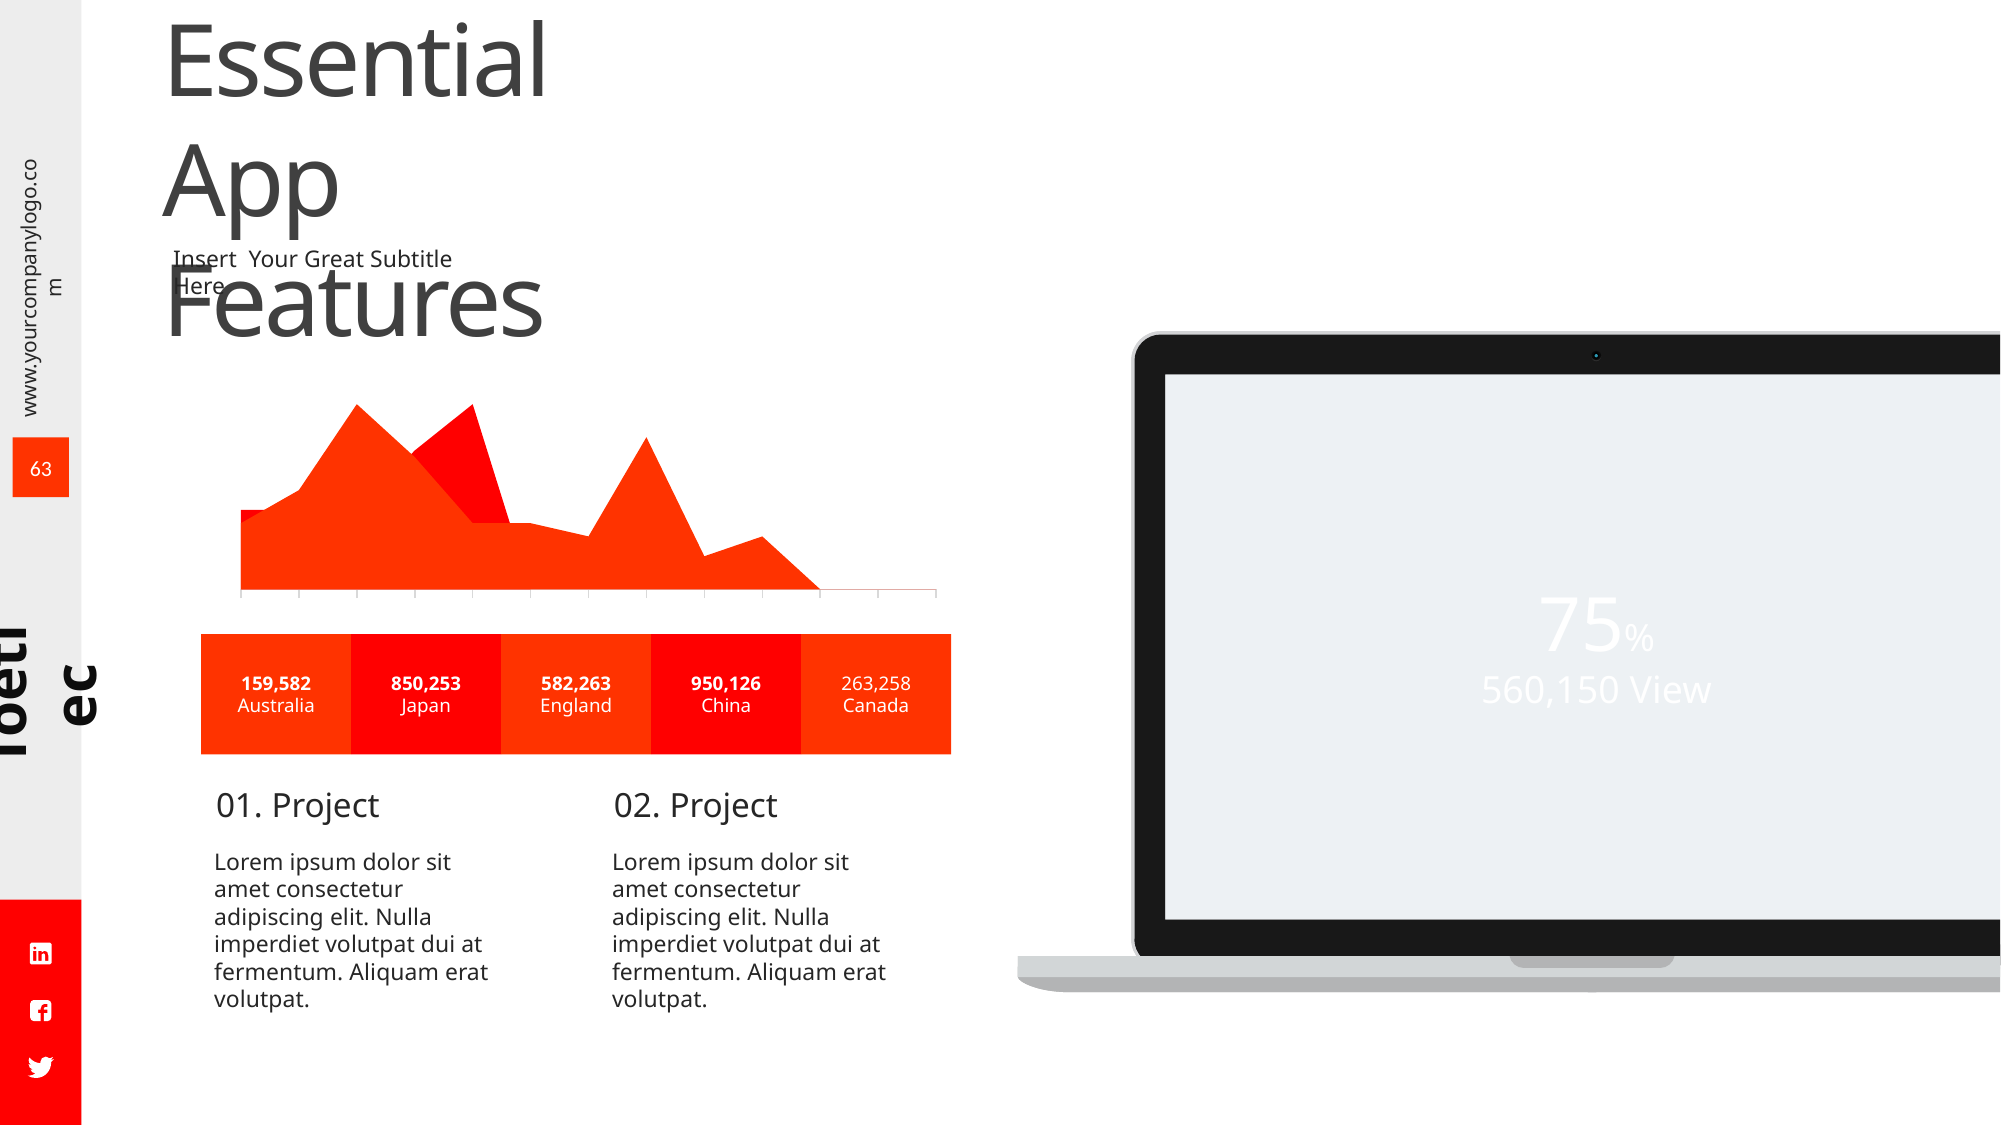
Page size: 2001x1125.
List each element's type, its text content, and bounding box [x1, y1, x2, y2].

text_box 263,258 Canada [800, 633, 952, 755]
text_box Insert Your Great Subtitle Here [158, 237, 512, 307]
text_box 950,126 China [650, 633, 800, 755]
text_box Lorem ipsum dolor sit amet consectetur adipiscing elit. Nulla imperdiet volutpat dui at fermentum. Aliquam erat volutpat. [199, 840, 512, 1020]
slide_number 63 [12, 437, 69, 498]
text_box Lorem ipsum dolor sit amet consectetur adipiscing elit. Nulla imperdiet volutpat dui at fermentum. Aliquam erat volutpat. [597, 840, 910, 1020]
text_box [1017, 331, 2000, 993]
picture [1160, 365, 2000, 924]
text_box 582,263 England [500, 633, 650, 755]
text_box 850,253 Japan [350, 633, 500, 755]
text_box 159,582 Australia [200, 633, 350, 755]
text_box 02. Project [598, 755, 821, 840]
text_box Essential App Features [147, 116, 677, 236]
chart [201, 374, 952, 633]
text_box 01. Project [201, 755, 423, 840]
